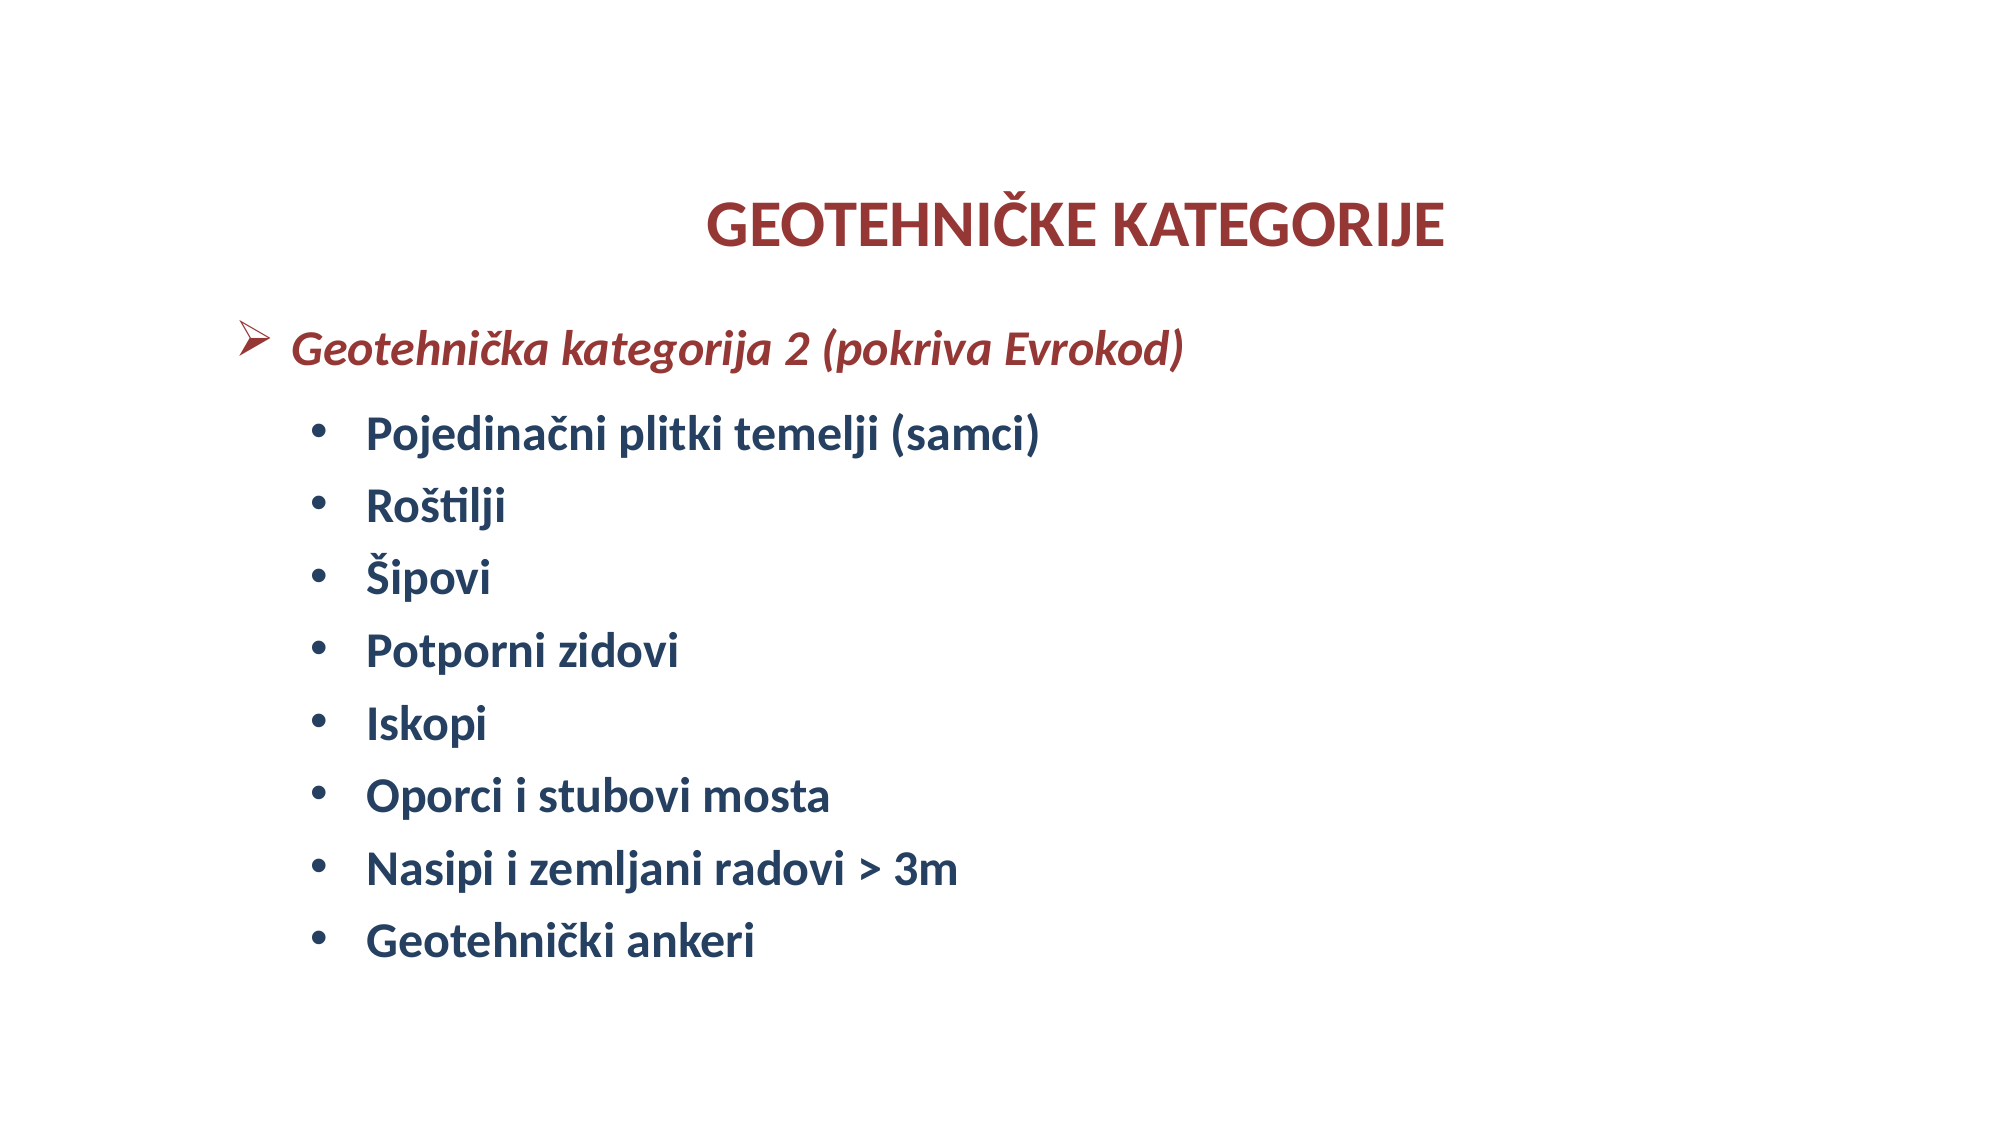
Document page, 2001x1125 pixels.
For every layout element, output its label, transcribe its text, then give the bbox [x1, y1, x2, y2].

text_box Geotehnička kategorija 2 (pokriva Evrokod) Pojedinačni plitki temelji (samci) Roštilji Šipovi Potporni zidovi Iskopi Oporci i stubovi mosta Nasipi i zemljani radovi > 3m Geotehnički ankeri [220, 307, 1969, 976]
text_box GEOTEHNIČKE KATEGORIJE [279, 172, 1875, 268]
